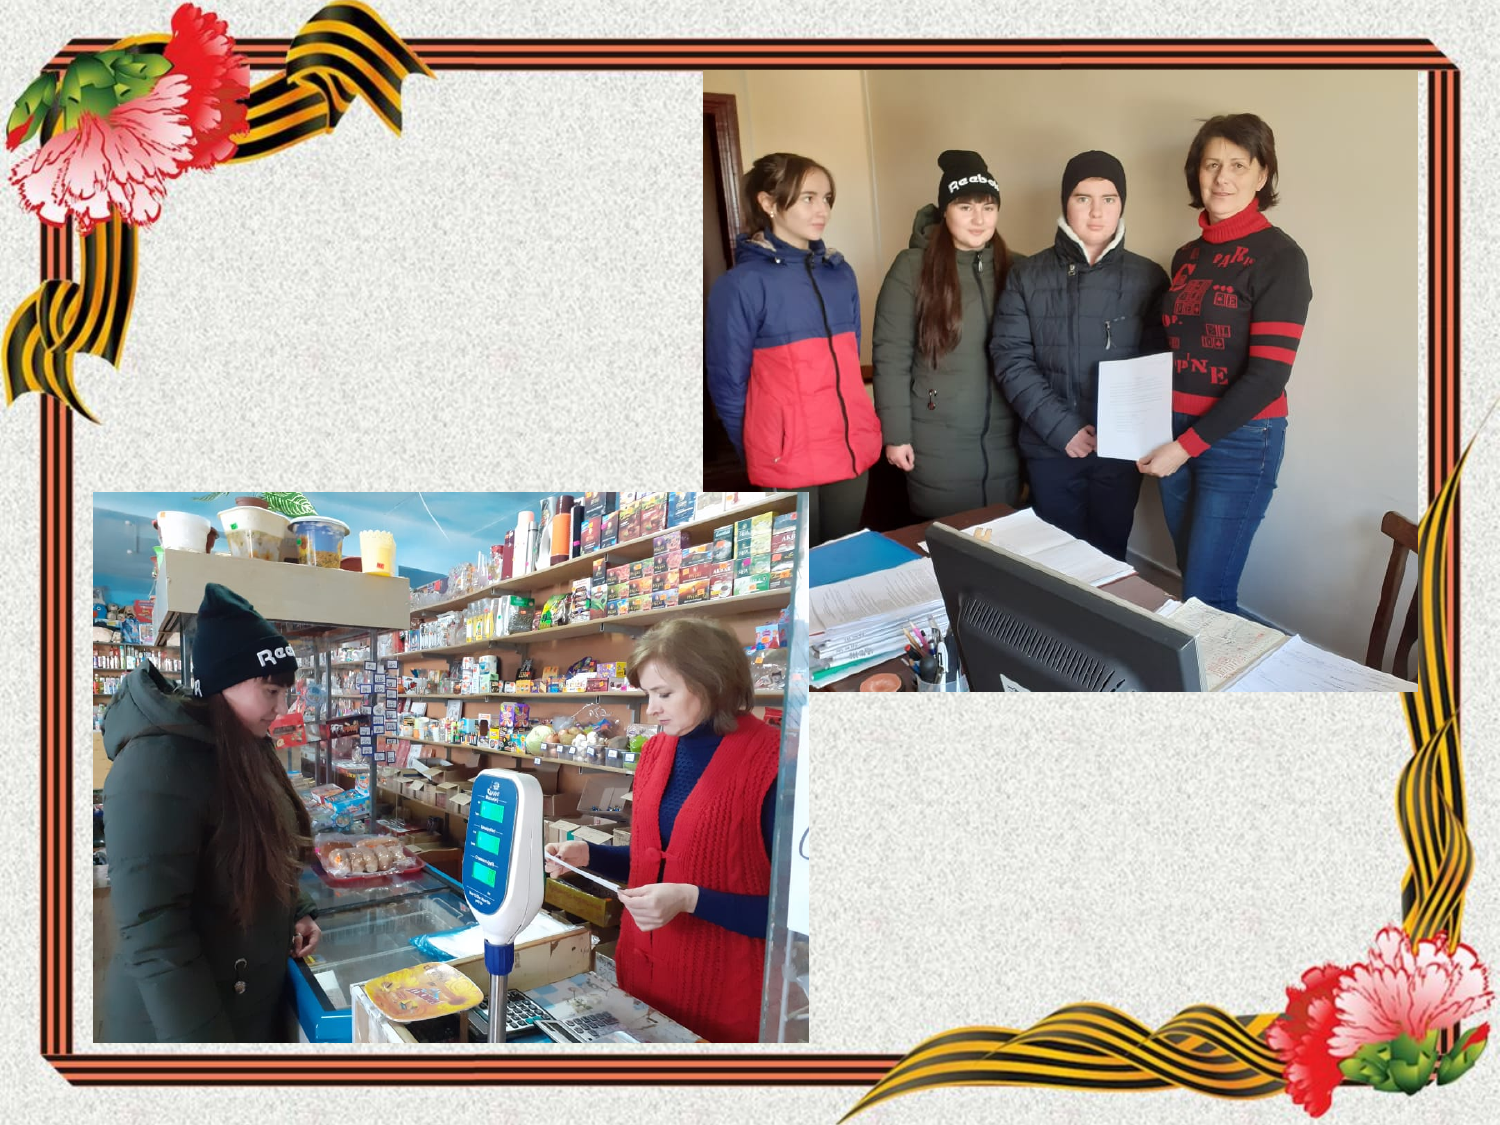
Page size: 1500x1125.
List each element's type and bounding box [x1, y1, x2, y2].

list [702, 70, 1419, 692]
picture [0, 0, 1500, 1125]
